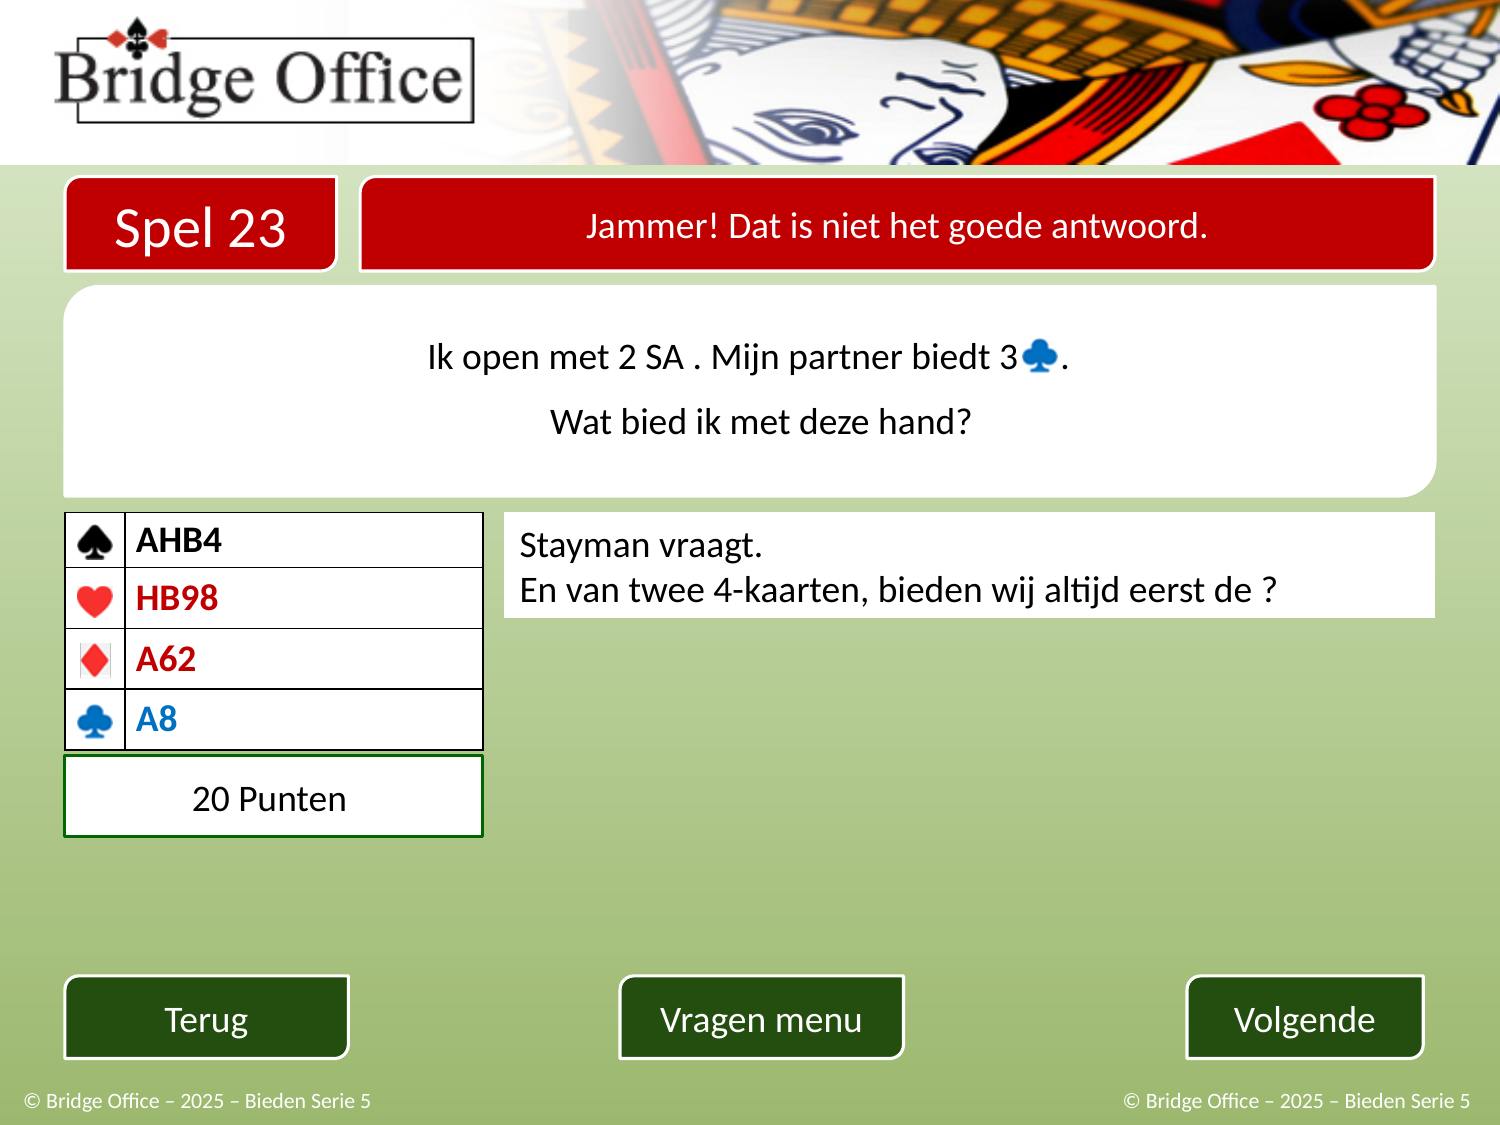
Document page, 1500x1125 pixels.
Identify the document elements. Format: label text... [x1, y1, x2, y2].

text_box 20 Punten [63, 754, 484, 838]
text_box Spel 23 [63, 178, 339, 273]
picture [77, 703, 114, 740]
text_box Jammer! Dat is niet het goede antwoord. [358, 178, 1437, 273]
text_box Terug [63, 974, 350, 1061]
picture [77, 585, 114, 618]
table_cell HB98 [126, 568, 482, 628]
table_header AHB4 [126, 513, 482, 567]
text_box Stayman vraagt. En van twee 4-kaarten, bieden wij altijd eerst de ? [504, 512, 1435, 618]
text_box Ik open met 2 SA . Mijn partner biedt 3 . [394, 324, 1104, 385]
text_box © Bridge Office – 2025 – Bieden Serie 5 [8, 1079, 393, 1121]
table_cell A62 [126, 629, 482, 688]
table_cell [66, 568, 124, 628]
text_box Wat bied ik met deze hand? [528, 389, 995, 450]
picture [77, 524, 114, 561]
table_header [66, 513, 124, 567]
picture [77, 643, 114, 679]
picture [1022, 338, 1059, 374]
text_box Volgende [1185, 974, 1425, 1061]
table_cell [66, 629, 124, 688]
table_cell [66, 690, 124, 749]
table_cell A8 [126, 690, 482, 749]
text_box [63, 284, 1437, 498]
picture [0, 0, 1500, 166]
text_box Vragen menu [618, 974, 906, 1061]
text_box © Bridge Office – 2025 – Bieden Serie 5 [1107, 1079, 1500, 1121]
